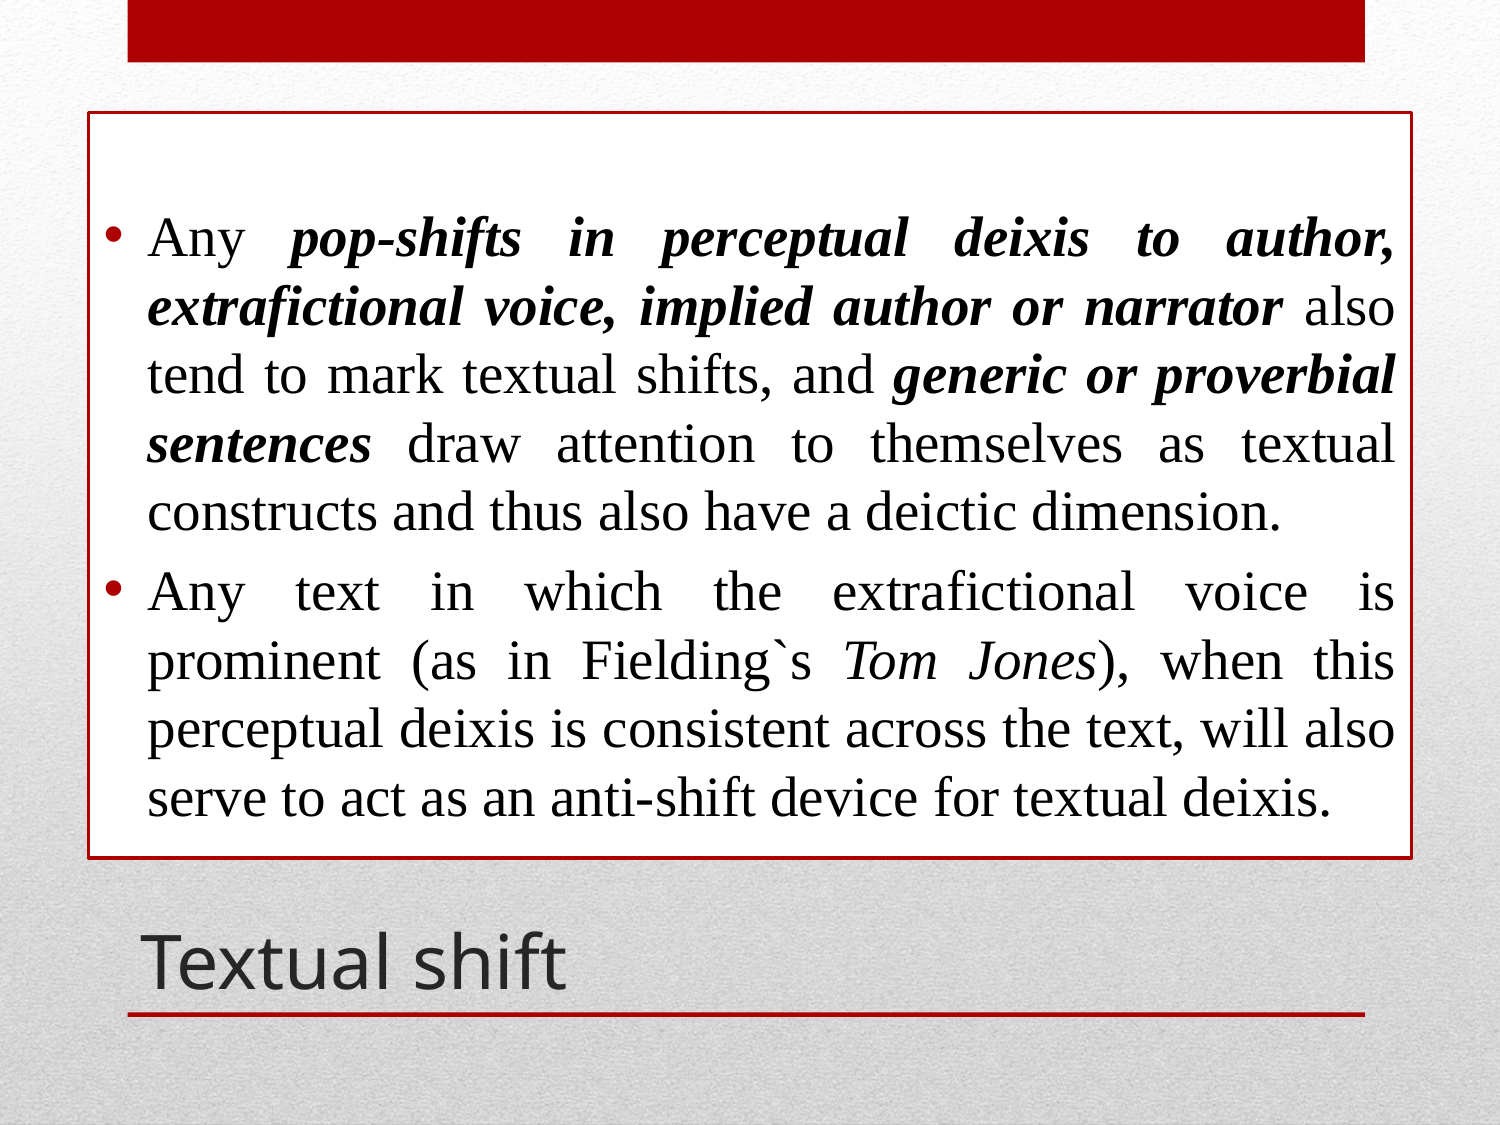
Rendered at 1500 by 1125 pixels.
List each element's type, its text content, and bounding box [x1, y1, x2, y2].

list Any pop-shifts in perceptual deixis to author, extrafictional voice, implied author or narrator also tend to mark textual shifts, and generic or proverbial sentences draw attention to themselves as textual constructs and thus also have a deictic dimension. Any text in which the extrafictional voice is prominent (as in Fielding`s Tom Jones), when this perceptual deixis is consistent across the text, will also serve to act as an anti-shift device for textual deixis. [87, 111, 1413, 860]
title Textual shift [125, 905, 774, 1013]
